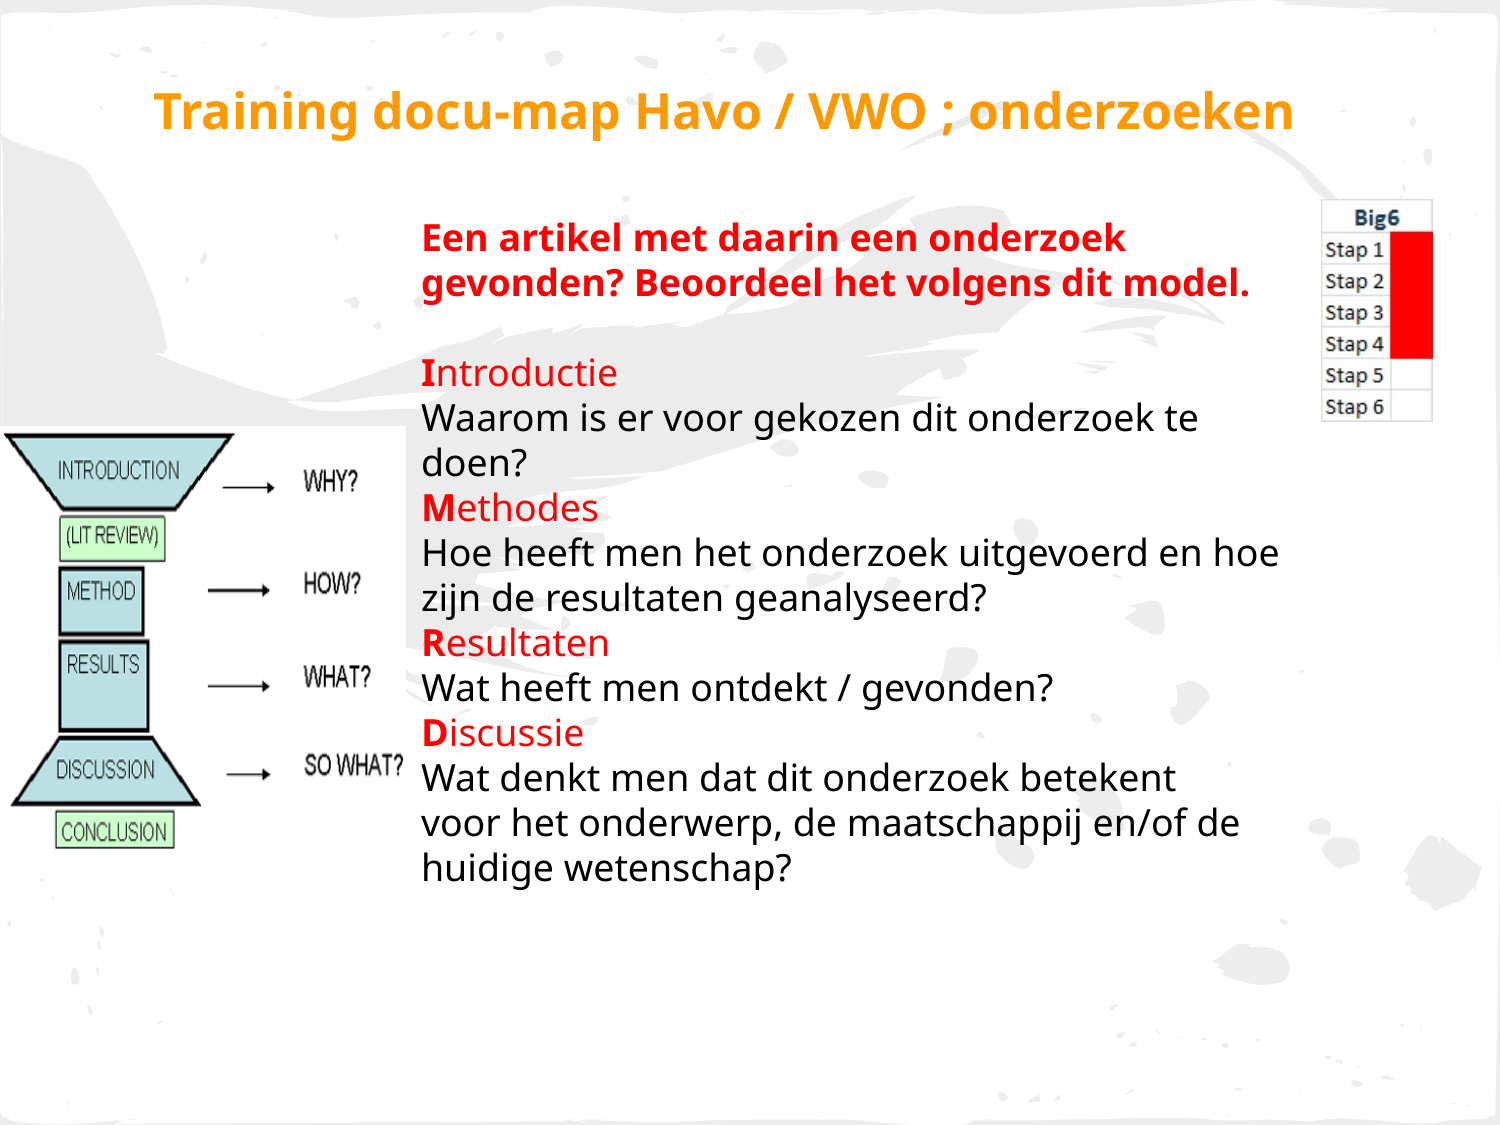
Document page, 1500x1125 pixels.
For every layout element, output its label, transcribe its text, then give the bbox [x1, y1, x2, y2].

title Training docu-map Havo / VWO ; onderzoeken [49, 81, 1400, 155]
picture [1321, 199, 1434, 422]
picture [0, 426, 407, 853]
list Een artikel met daarin een onderzoek gevonden? Beoordeel het volgens dit model. Introductie Waarom is er voor gekozen dit onderzoek te doen? Methodes Hoe heeft men het onderzoek uitgevoerd en hoe zijn de resultaten geanalyseerd? Resultaten Wat heeft men ontdekt / gevonden? Discussie Wat denkt men dat dit onderzoek betekent voor het onderwerp, de maatschappij en/of de huidige wetenschap? [406, 199, 1322, 983]
